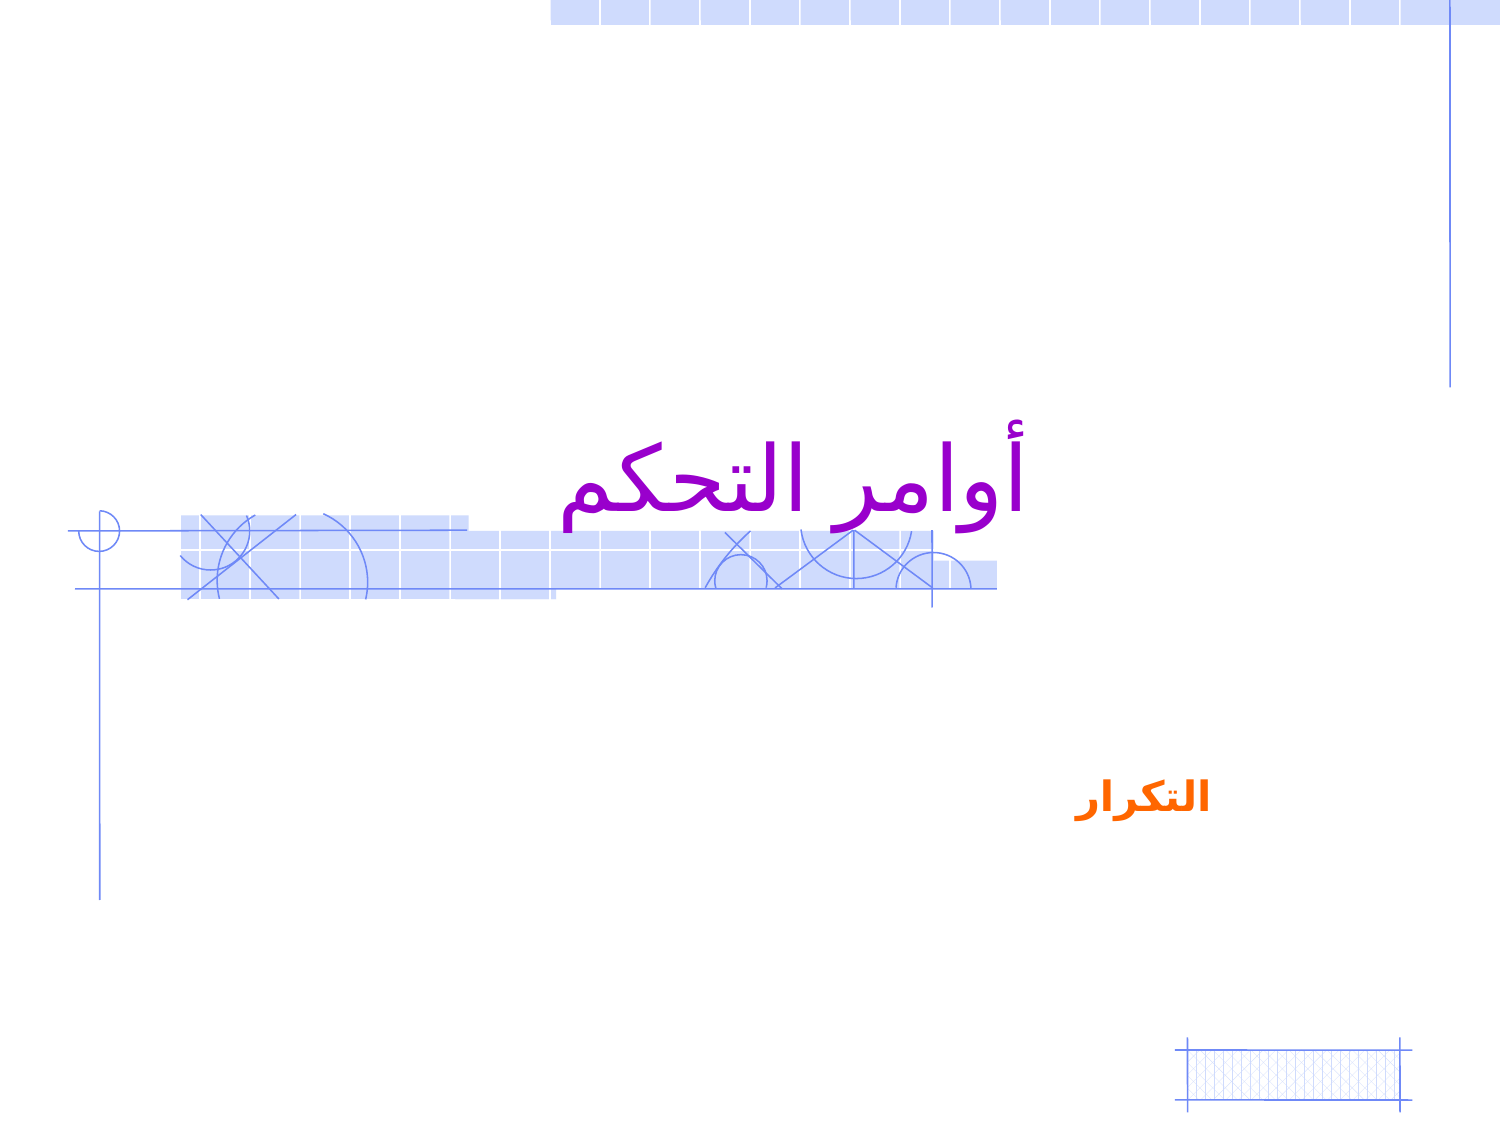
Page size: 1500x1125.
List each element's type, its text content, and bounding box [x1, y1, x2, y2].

text_box التكرار [862, 762, 1425, 828]
text_box أوامر التحكم [124, 412, 1463, 638]
